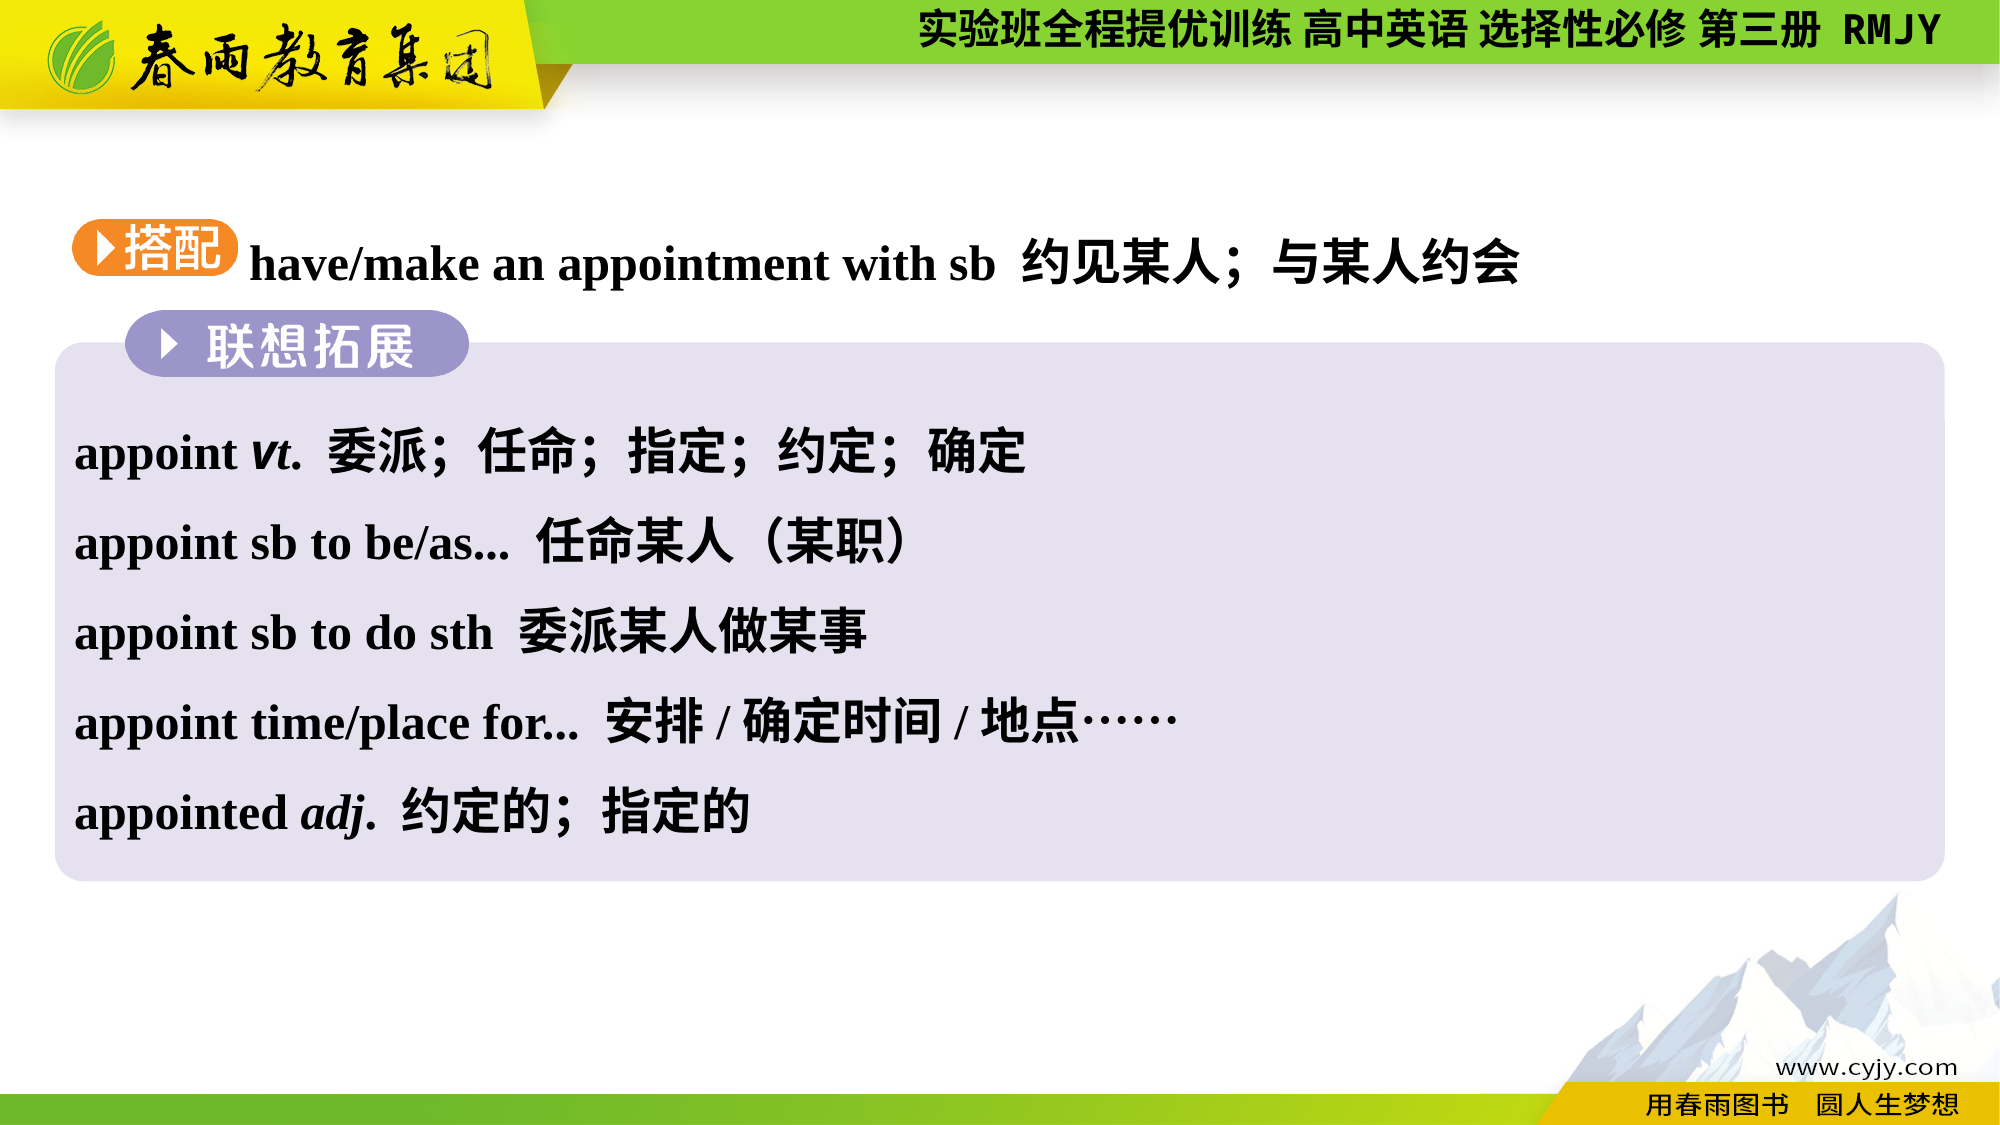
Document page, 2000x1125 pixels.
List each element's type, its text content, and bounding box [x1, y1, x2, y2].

list have/make an appointment with sb 约见某人；与某人约会 [59, 193, 1944, 288]
text_box appoint vt. 委派；任命；指定；约定；确定 appoint sb to be/as... 任命某人（某职） appoint sb to do sth 委派某人做某事 appoint time/place for... 安排/确定时间/地点…… appointed adj. 约定的；指定的 [59, 382, 1944, 848]
text_box [54, 342, 1945, 882]
picture [0, 0, 2000, 1125]
